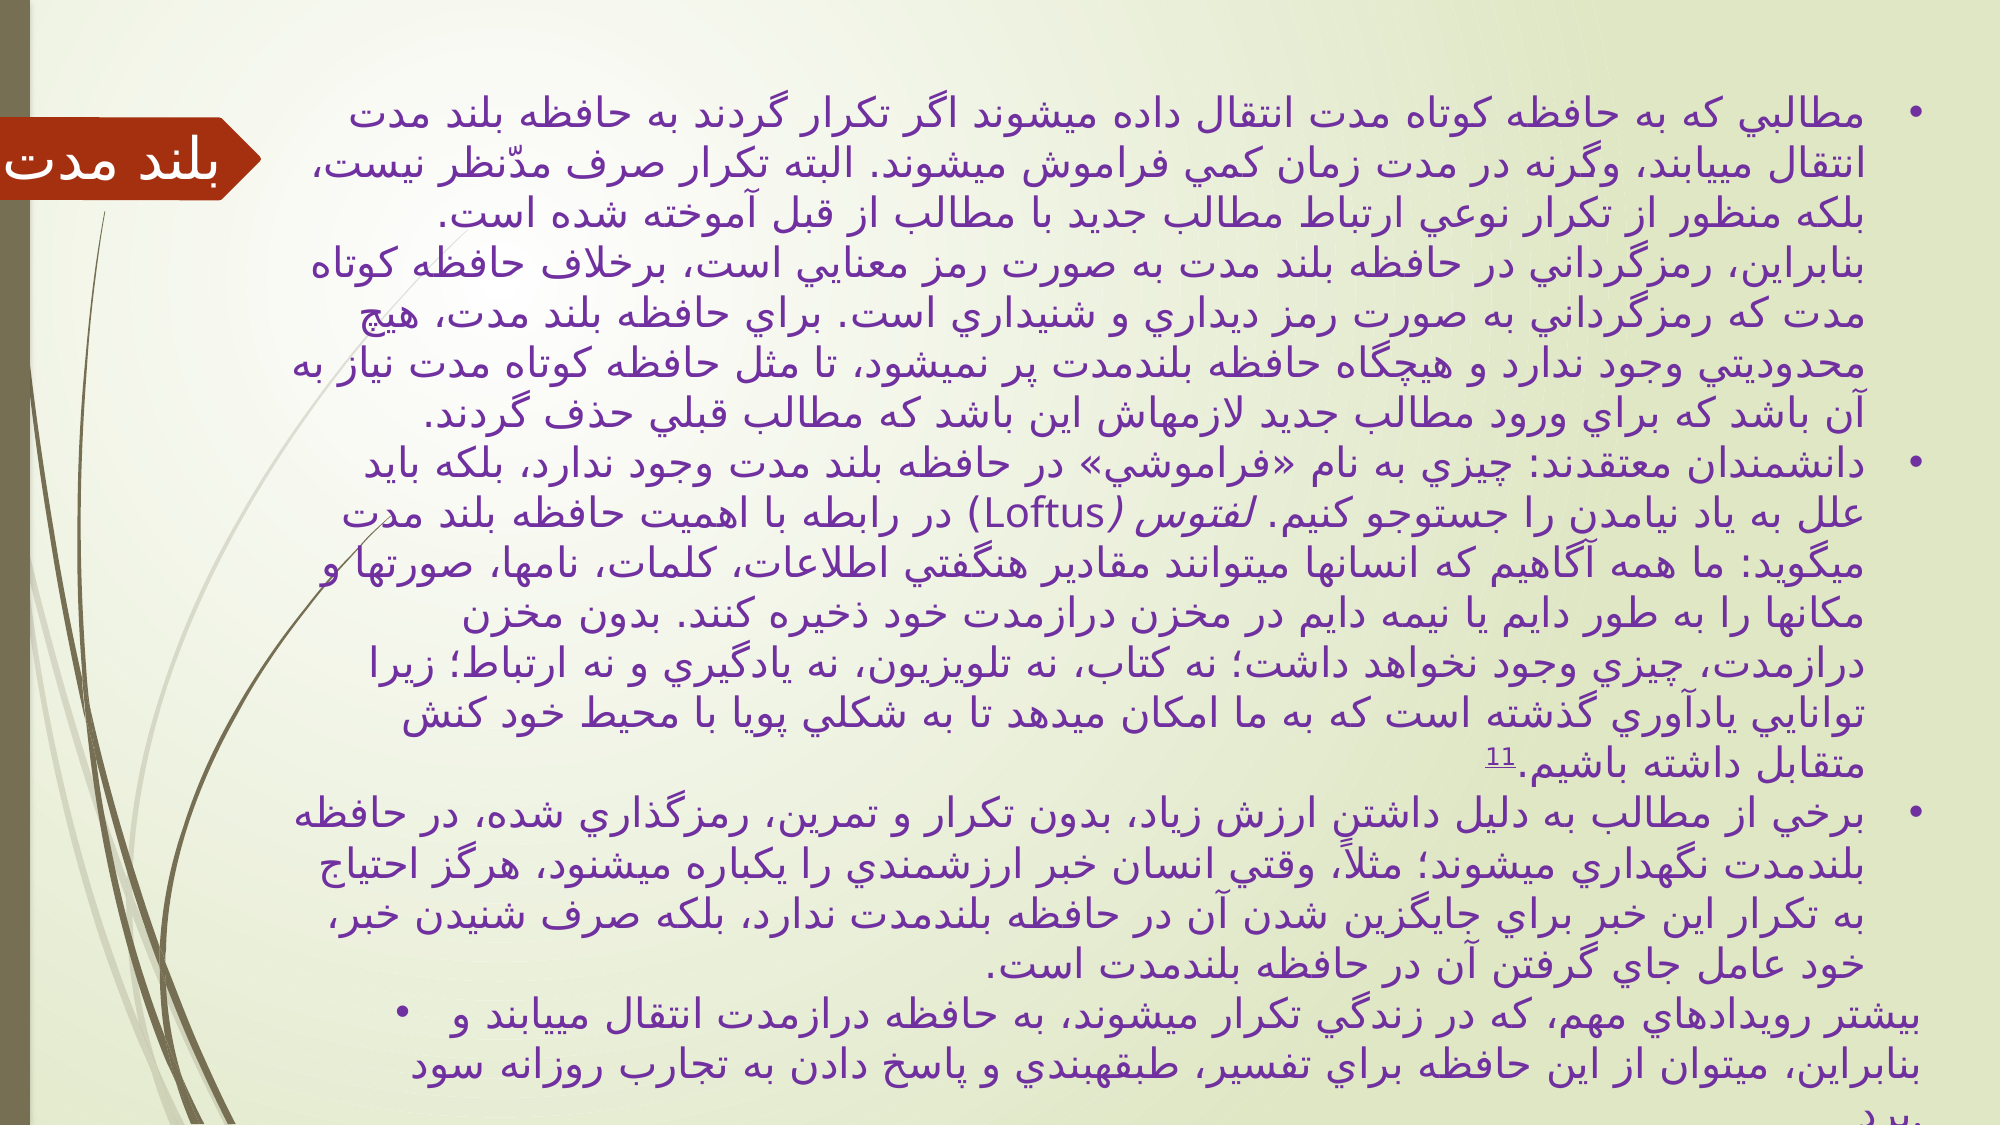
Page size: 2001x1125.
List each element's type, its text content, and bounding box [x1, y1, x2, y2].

text_box بلند مدت [0, 113, 237, 199]
text_box مطالبي كه به حافظه كوتاه مدت انتقال داده مي‏شوند اگر تكرار گردند به حافظه بلند مدت انتقال مي‏يابند، وگرنه در مدت زمان كمي فراموش مي‏شوند. البته تكرار صرف مدّنظر نيست، بلكه منظور از تكرار نوعي ارتباط مطالب جديد با مطالب از قبل آموخته شده است. بنابراين، رمزگرداني در حافظه بلند مدت به صورت رمز معنايي است، برخلاف حافظه كوتاه مدت كه رمزگرداني به صورت رمز ديداري و شنيداري است. براي حافظه بلند مدت، هيچ محدوديتي وجود ندارد و هيچ‏گاه حافظه بلندمدت پر نمي‏شود، تا مثل حافظه كوتاه مدت نياز به آن باشد كه براي ورود مطالب جديد لازمه‏اش اين باشد كه مطالب قبلي حذف گردند. دانشمندان معتقدند: چيزي به نام «فراموشي» در حافظه بلند مدت وجود ندارد، بلكه بايد علل به ياد نيامدن را جست‏وجو كنيم. لفتوس (Loftus) در رابطه با اهميت حافظه بلند مدت مي‏گويد: ما همه آگاهيم كه انسان‏ها مي‏توانند مقادير هنگفتي اطلاعات، كلمات، نام‏ها، صورت‏ها و مكان‏ها را به طور دايم يا نيمه دايم در مخزن درازمدت خود ذخيره كنند. بدون مخزن درازمدت، چيزي وجود نخواهد داشت؛ نه كتاب، نه تلويزيون، نه يادگيري و نه ارتباط؛ زيرا توانايي يادآوري گذشته است كه به ما امكان مي‏دهد تا به شكلي پويا با محيط خود كنش متقابل داشته باشيم.11 برخي از مطالب به دليل داشتن ارزش زياد، بدون تكرار و تمرين، رمزگذاري شده، در حافظه بلندمدت نگه‏داري مي‏شوند؛ مثلاً، وقتي انسان خبر ارزشمندي را يكباره مي‏شنود، هرگز احتياج به تكرار اين خبر براي جايگزين شدن آن در حافظه بلندمدت ندارد، بلكه صرف شنيدن خبر، خود عامل جاي گرفتن آن در حافظه بلندمدت است. بيشتر رويدادهاي مهم، كه در زندگي تكرار مي‏شوند، به حافظه درازمدت انتقال مي‏يابند و بنابراين، مي‏توان از اين حافظه براي تفسير، طبقه‏بندي و پاسخ دادن به تجارب روزانه سود برد. [270, 78, 1939, 1125]
